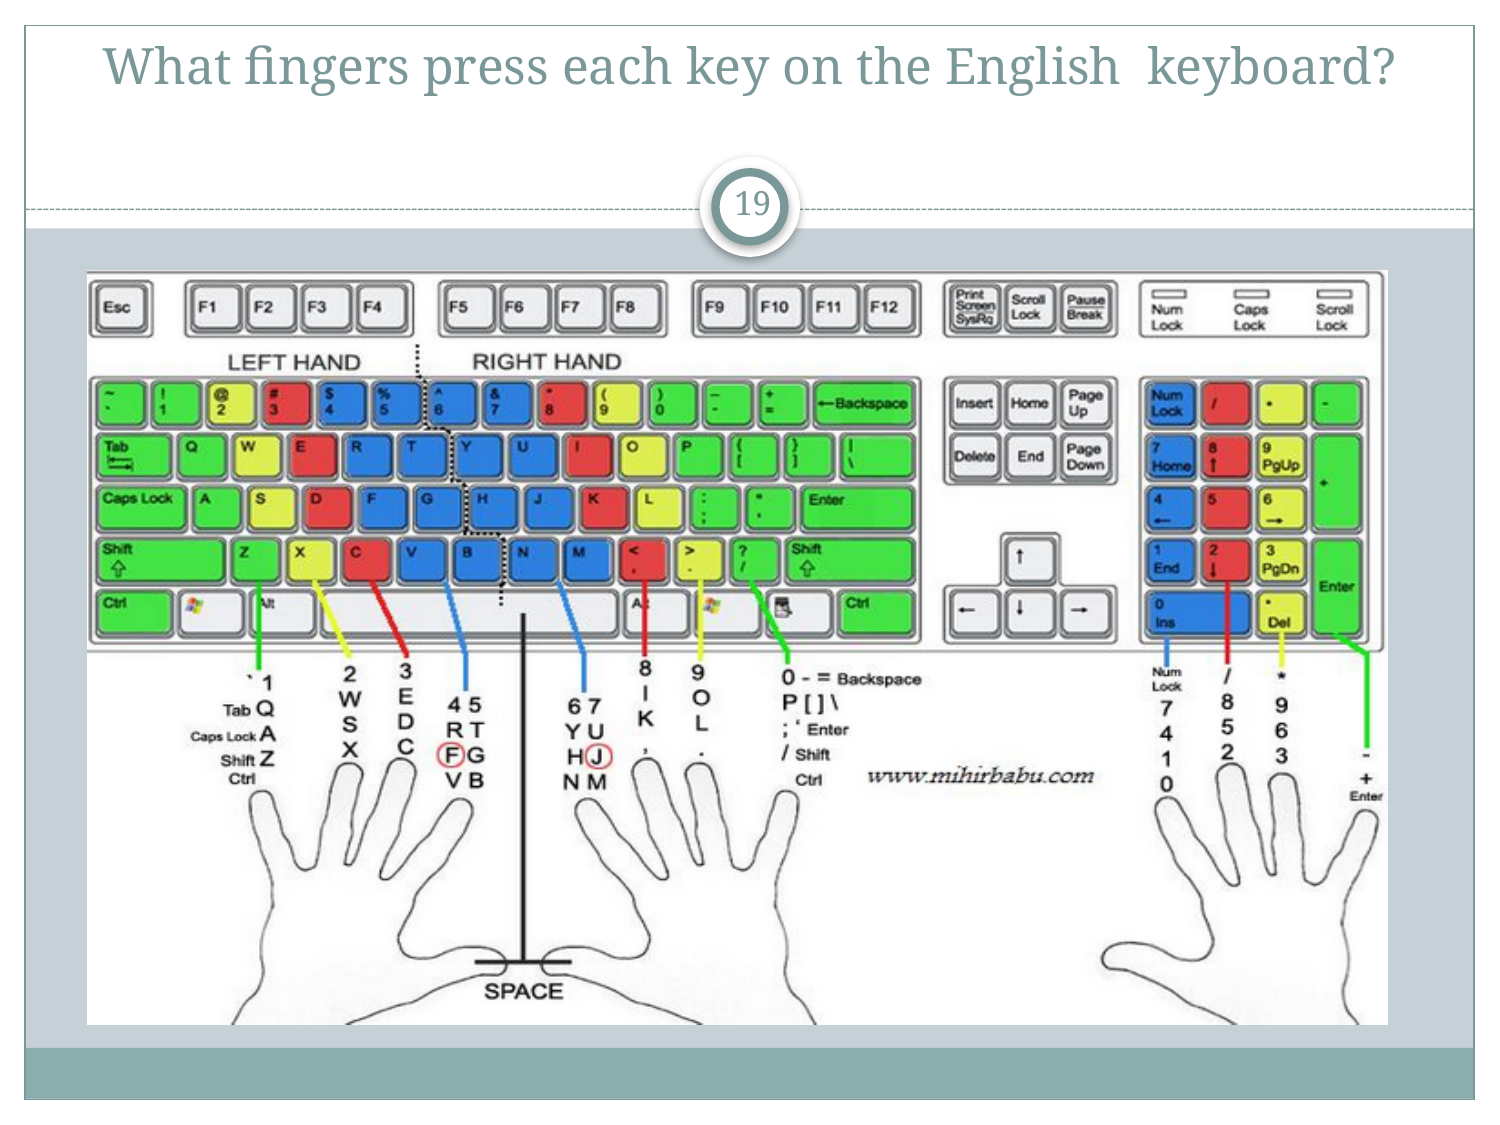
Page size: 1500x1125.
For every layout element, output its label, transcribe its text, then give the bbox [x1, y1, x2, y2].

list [87, 269, 1388, 1026]
slide_number 19 [715, 168, 791, 241]
title What fingers press each key on the English keyboard? [49, 37, 1450, 162]
